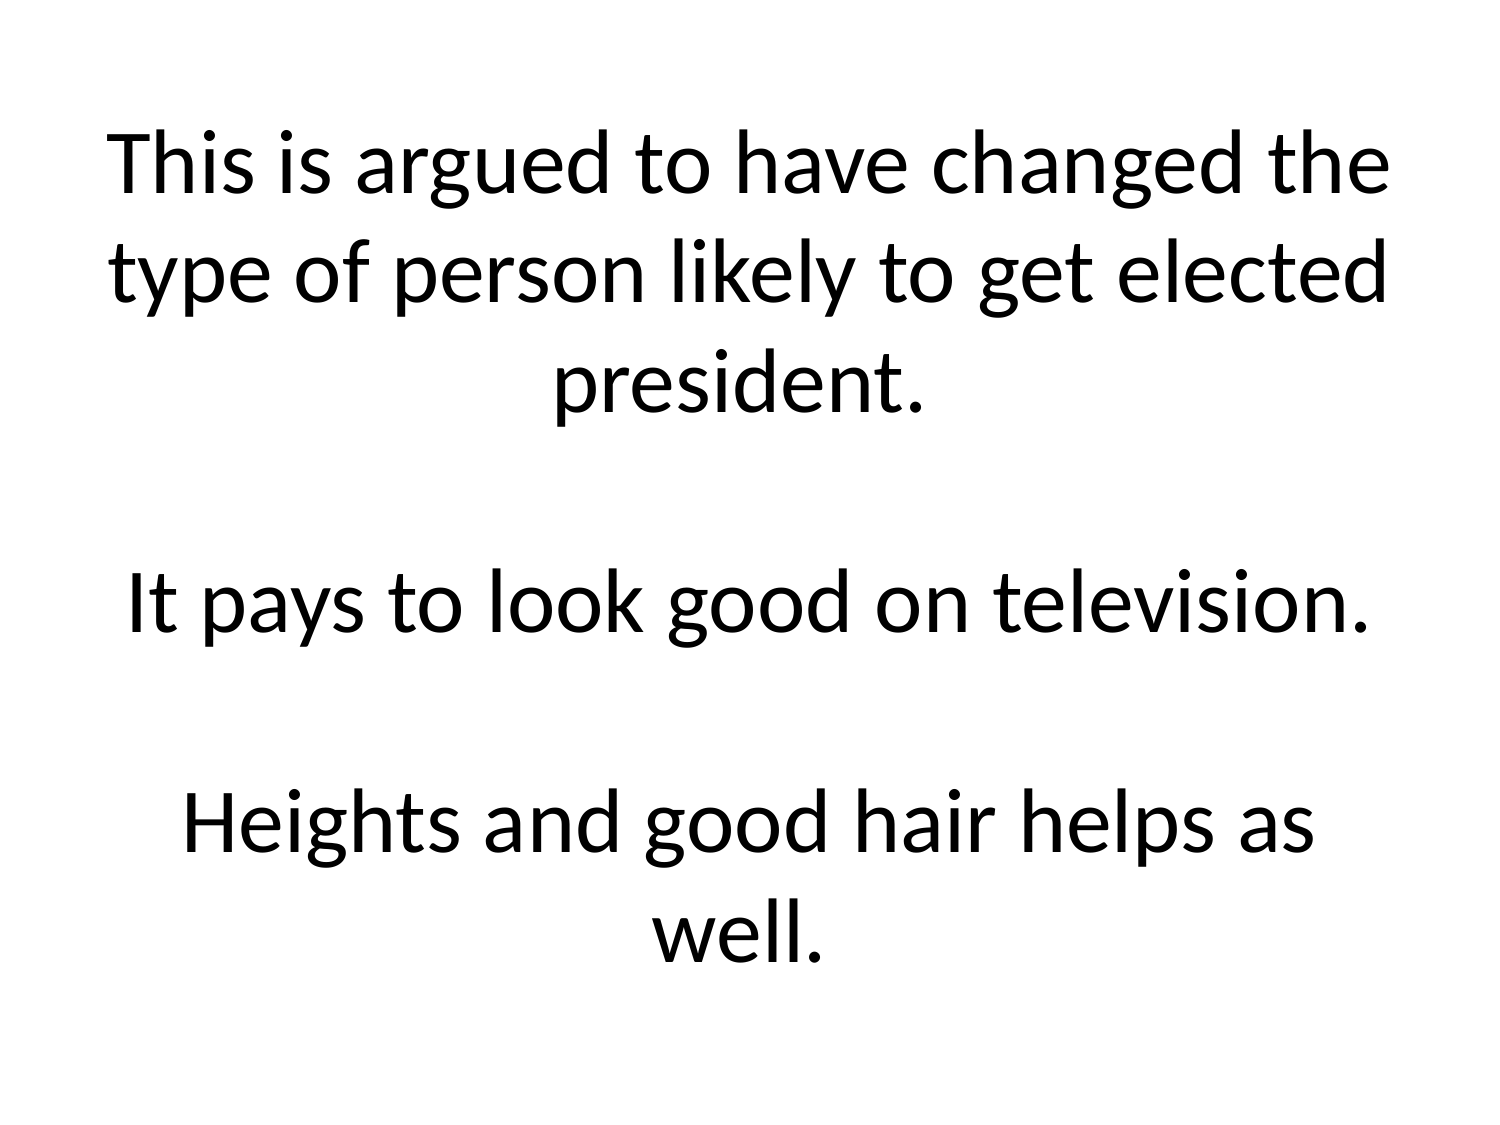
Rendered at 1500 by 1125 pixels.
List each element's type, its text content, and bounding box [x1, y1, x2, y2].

title This is argued to have changed the type of person likely to get elected president. It pays to look good on television. Heights and good hair helps as well. [74, 44, 1426, 1038]
